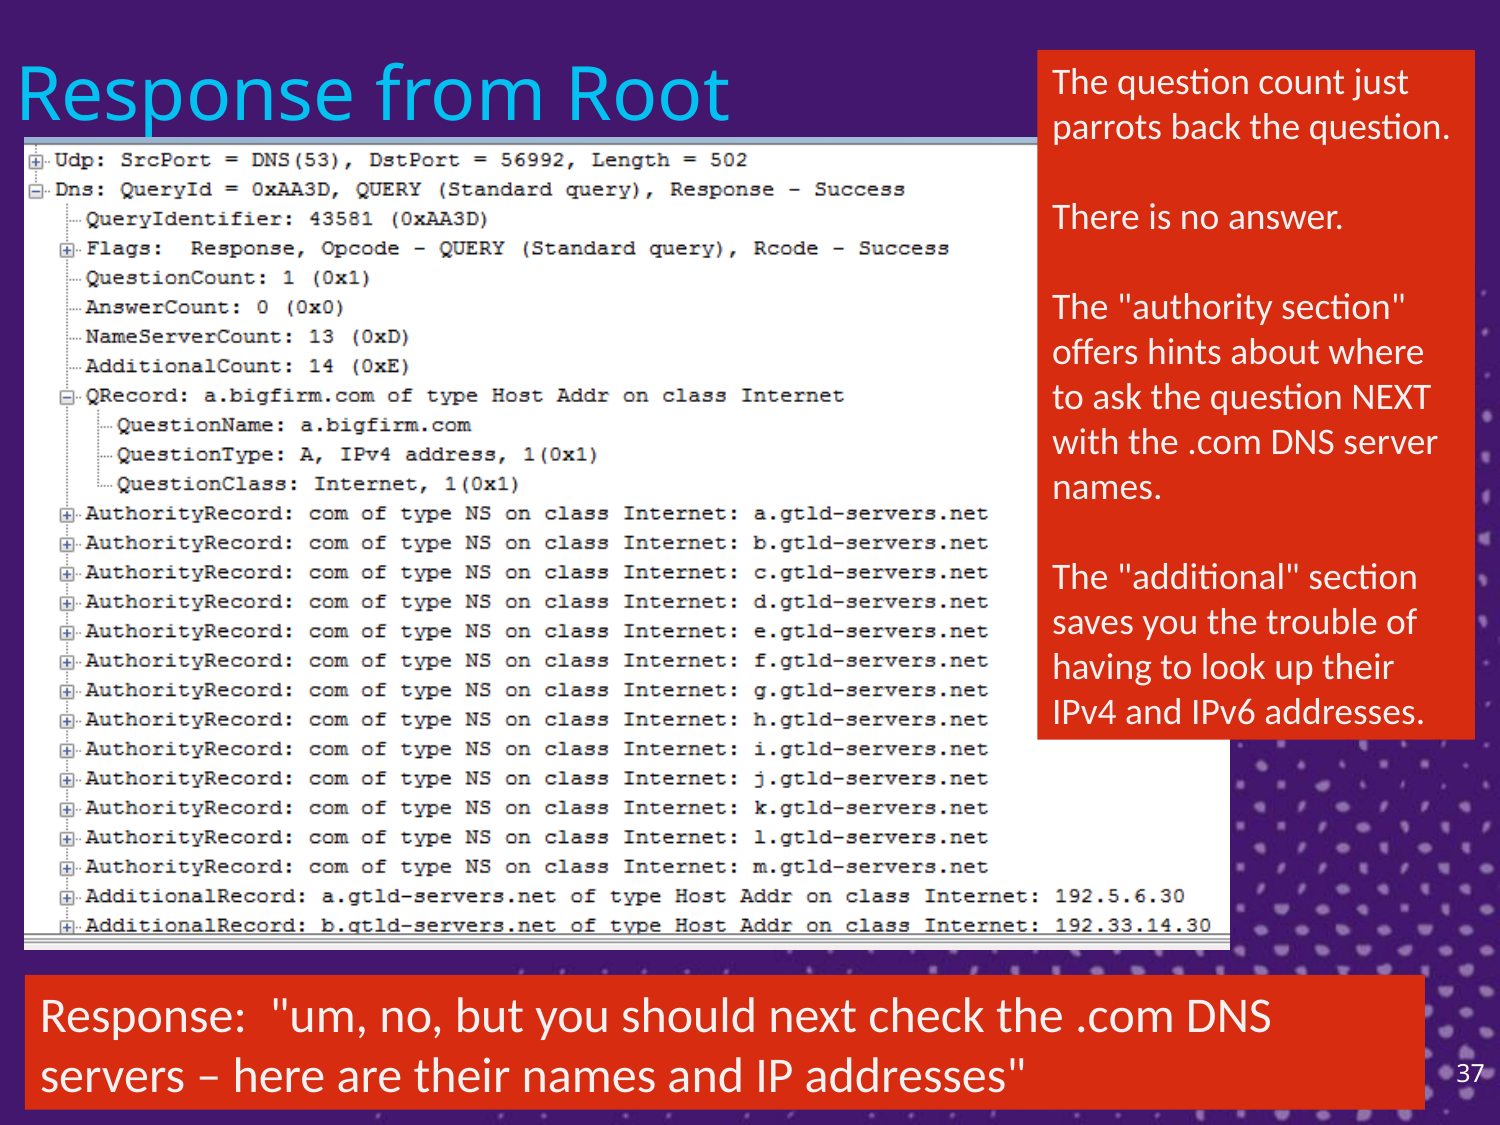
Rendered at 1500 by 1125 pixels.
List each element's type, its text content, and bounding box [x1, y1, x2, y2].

title Response from Root [0, 0, 1413, 182]
text_box Response: "um, no, but you should next check the .com DNS servers – here are their names and IP addresses" [24, 974, 1425, 1110]
text_box The question count just parrots back the question. There is no answer. The "authority section" offers hints about where to ask the question NEXT with the .com DNS server names. The "additional" section saves you the trouble of having to look up their IPv4 and IPv6 addresses. [1037, 49, 1475, 740]
slide_number 37 [1187, 1037, 1500, 1113]
picture [0, 0, 1500, 1125]
